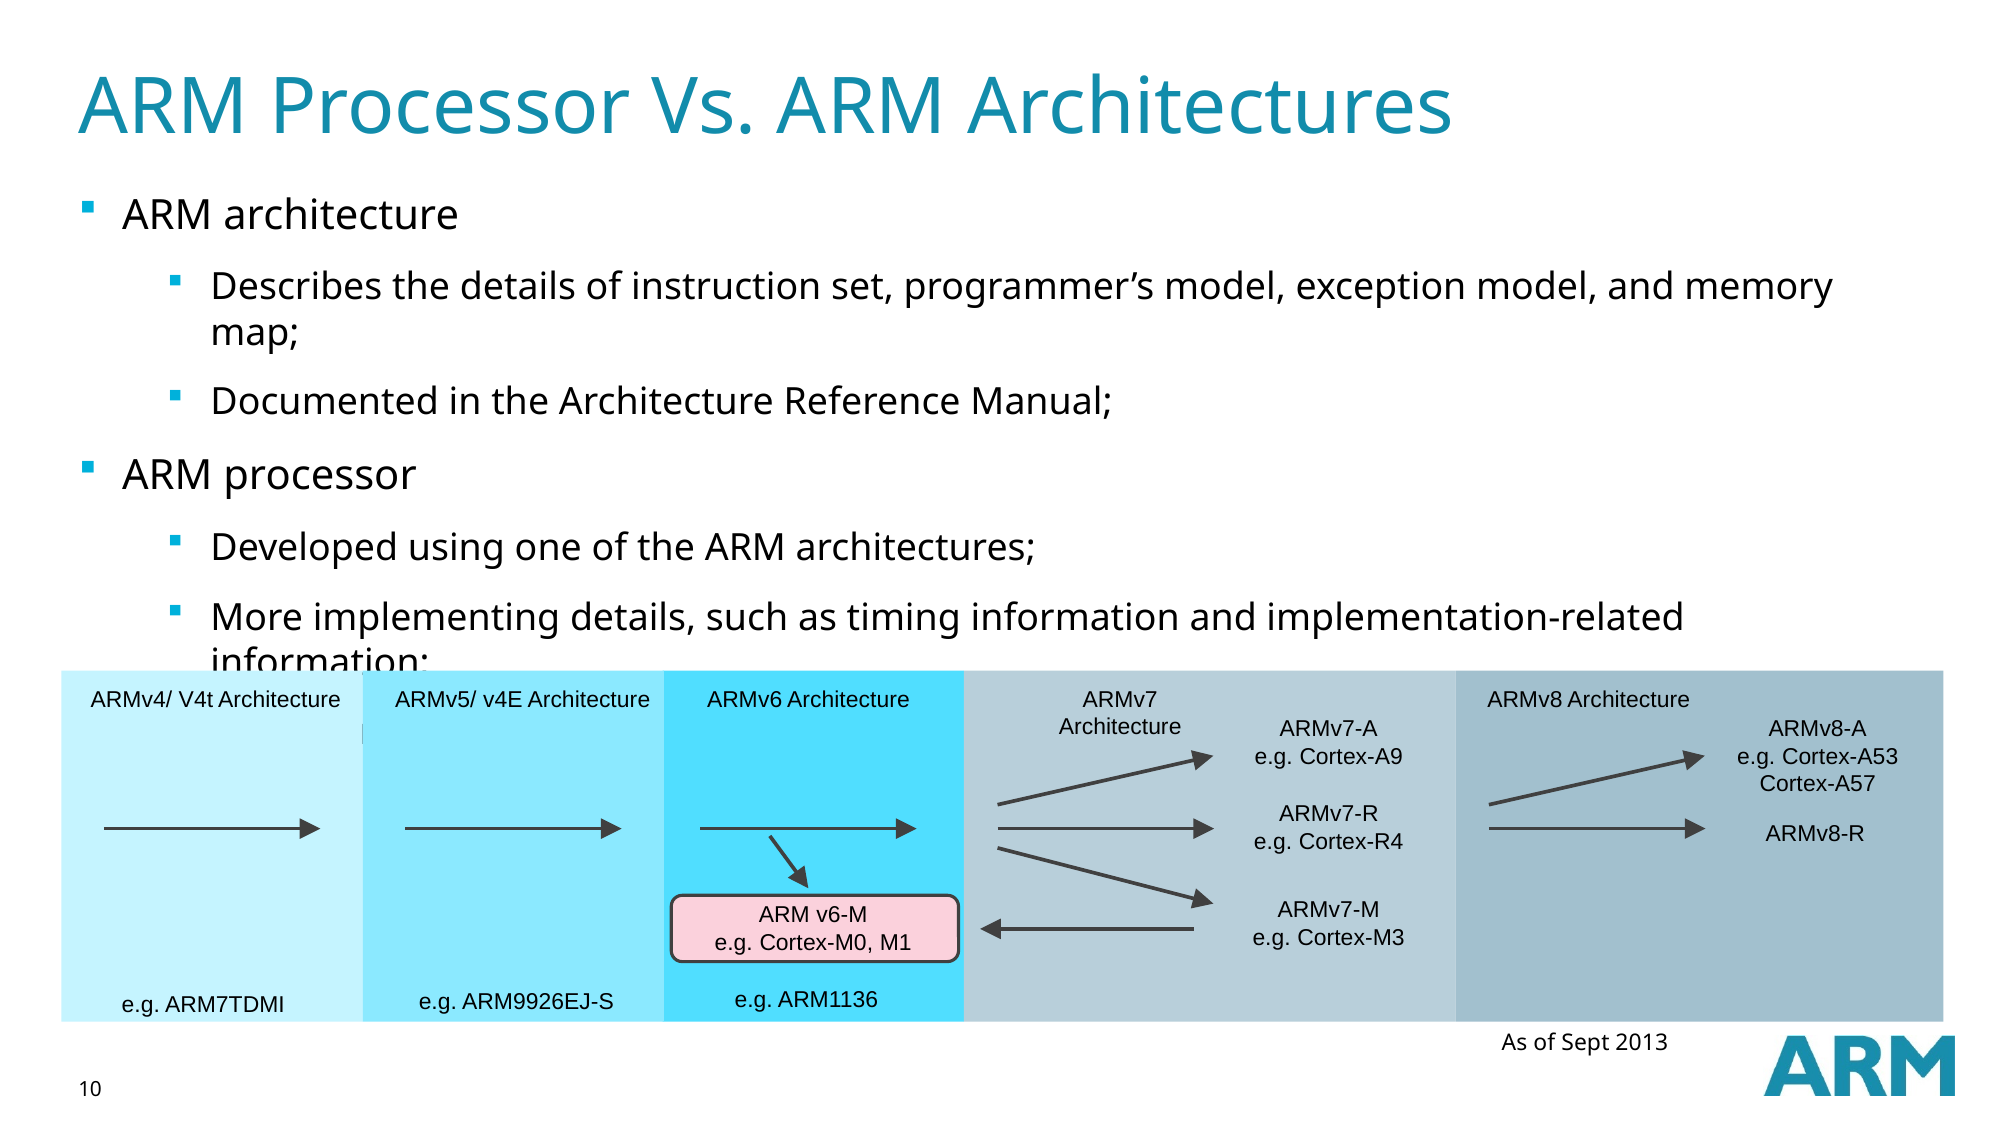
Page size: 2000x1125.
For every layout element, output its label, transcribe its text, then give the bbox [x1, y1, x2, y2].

text_box ARMv7-A e.g. Cortex-A9 [1200, 706, 1457, 777]
text_box ARMv7-R e.g. Cortex-R4 [1200, 791, 1457, 861]
text_box [362, 719, 664, 978]
text_box ARMv8 Architecture [1434, 676, 1743, 719]
title ARM Processor Vs. ARM Architectures [78, 55, 1910, 150]
list ARM architecture Describes the details of instruction set, programmer’s model, exception model, and memory map; Documented in the Architecture Reference Manual; ARM processor Developed using one of the ARM architectures; More implementing details, such as timing information and implementation-related information; Documented in processor’s Technical Reference Manual. [78, 187, 1909, 648]
text_box [963, 670, 1455, 1022]
text_box [664, 963, 963, 1022]
text_box ARMv6 Architecture [668, 676, 949, 719]
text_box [1488, 755, 1706, 805]
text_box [769, 835, 809, 889]
text_box e.g. ARM1136 [666, 977, 947, 1020]
picture [1763, 1035, 1955, 1096]
text_box [61, 670, 362, 676]
text_box [362, 670, 664, 676]
text_box ARMv7 Architecture [996, 676, 1244, 747]
text_box [664, 670, 963, 892]
text_box As of Sept 2013 [1486, 1020, 1768, 1063]
text_box [61, 719, 362, 1022]
text_box e.g. ARM9926EJ-S [361, 978, 672, 1022]
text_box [997, 847, 1214, 904]
text_box ARMv5/ v4E Architecture [367, 676, 668, 719]
text_box [1455, 670, 1944, 706]
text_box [997, 755, 1214, 805]
text_box ARMv8-R [1687, 810, 1944, 853]
text_box ARMv4/ V4t Architecture [61, 676, 367, 719]
text_box ARMv8-A e.g. Cortex-A53 Cortex-A57 [1689, 706, 1946, 804]
text_box ARMv7-M e.g. Cortex-M3 [1200, 887, 1457, 958]
text_box [1455, 719, 1944, 1022]
text_box e.g. ARM7TDMI [49, 982, 358, 1025]
text_box ARM v6-M e.g. Cortex-M0, M1 [642, 892, 984, 963]
